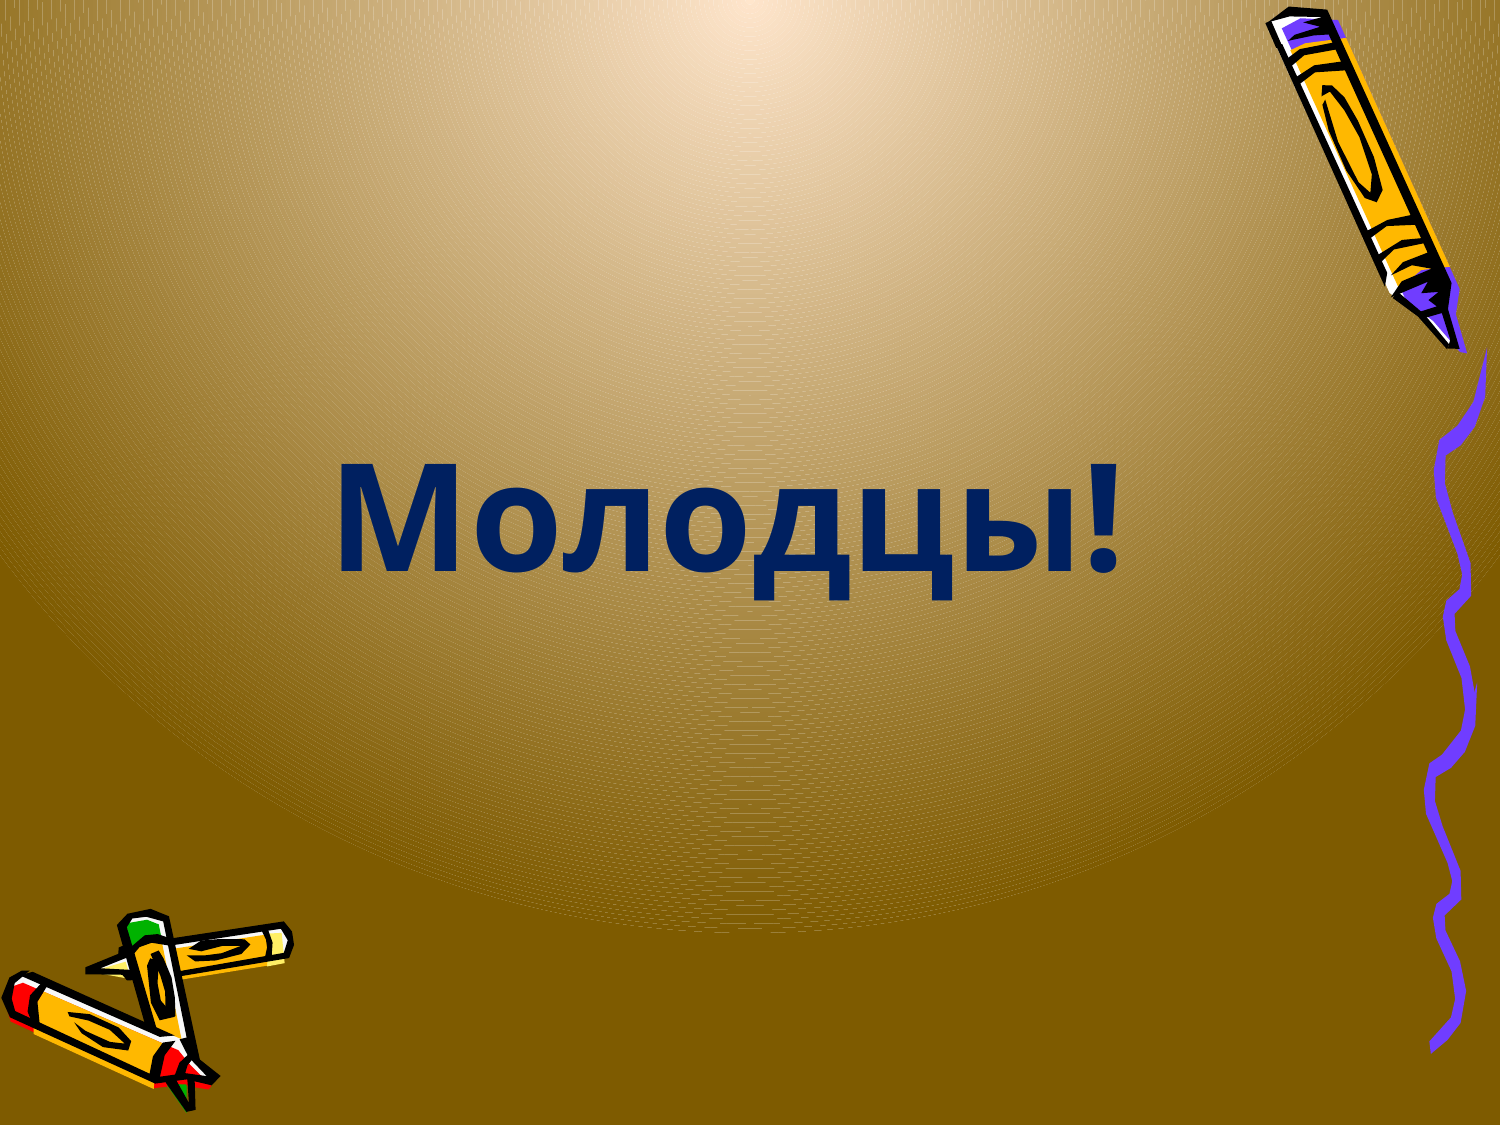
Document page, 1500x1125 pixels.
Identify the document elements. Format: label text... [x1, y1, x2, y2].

title Молодцы! [163, 24, 1292, 610]
